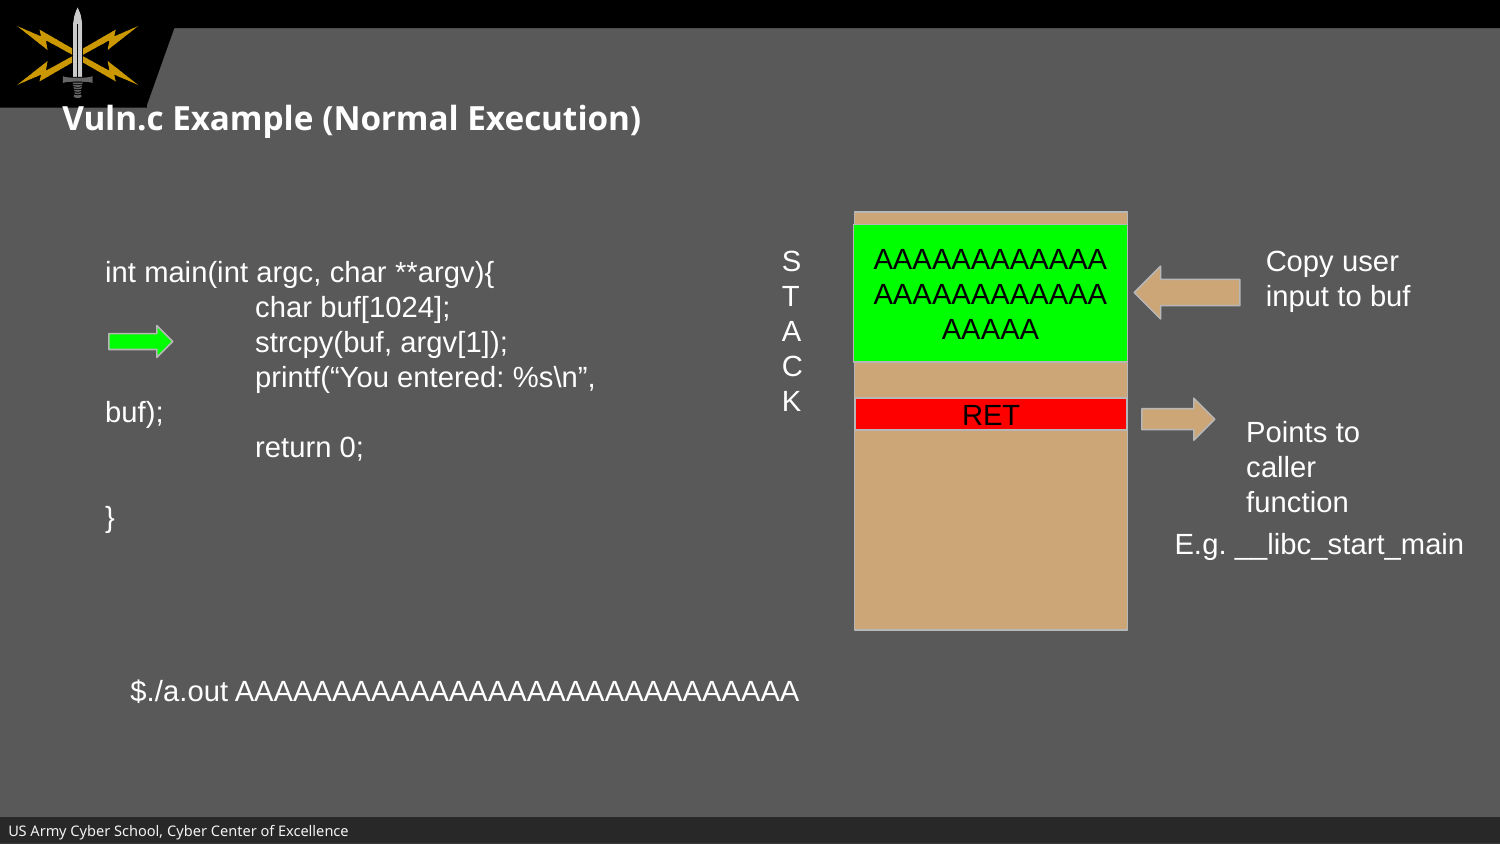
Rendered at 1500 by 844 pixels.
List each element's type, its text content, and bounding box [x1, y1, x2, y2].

text_box Copy user input to buf [1250, 227, 1432, 366]
text_box [108, 325, 173, 358]
title Vuln.c Example (Normal Execution) [51, 72, 1449, 167]
text_box E.g. __libc_start_main [1159, 510, 1488, 584]
text_box $./a.out AAAAAAAAAAAAAAAAAAAAAAAAAAAAA [115, 657, 943, 732]
text_box RET [855, 398, 1127, 430]
text_box int main(int argc, char **argv){ char buf[1024]; strcpy(buf, argv[1]); printf(“You entered: %s\n”, buf); return 0; } [90, 238, 622, 542]
text_box Points to caller function [1231, 398, 1442, 491]
text_box [854, 362, 1128, 631]
text_box STACK [766, 227, 810, 586]
text_box [854, 212, 1128, 224]
text_box [1134, 266, 1240, 319]
text_box [1141, 398, 1215, 441]
picture [5, 3, 151, 102]
text_box AAAAAAAAAAAAAAAAAAAAAAAAAAAAA [853, 224, 1128, 362]
